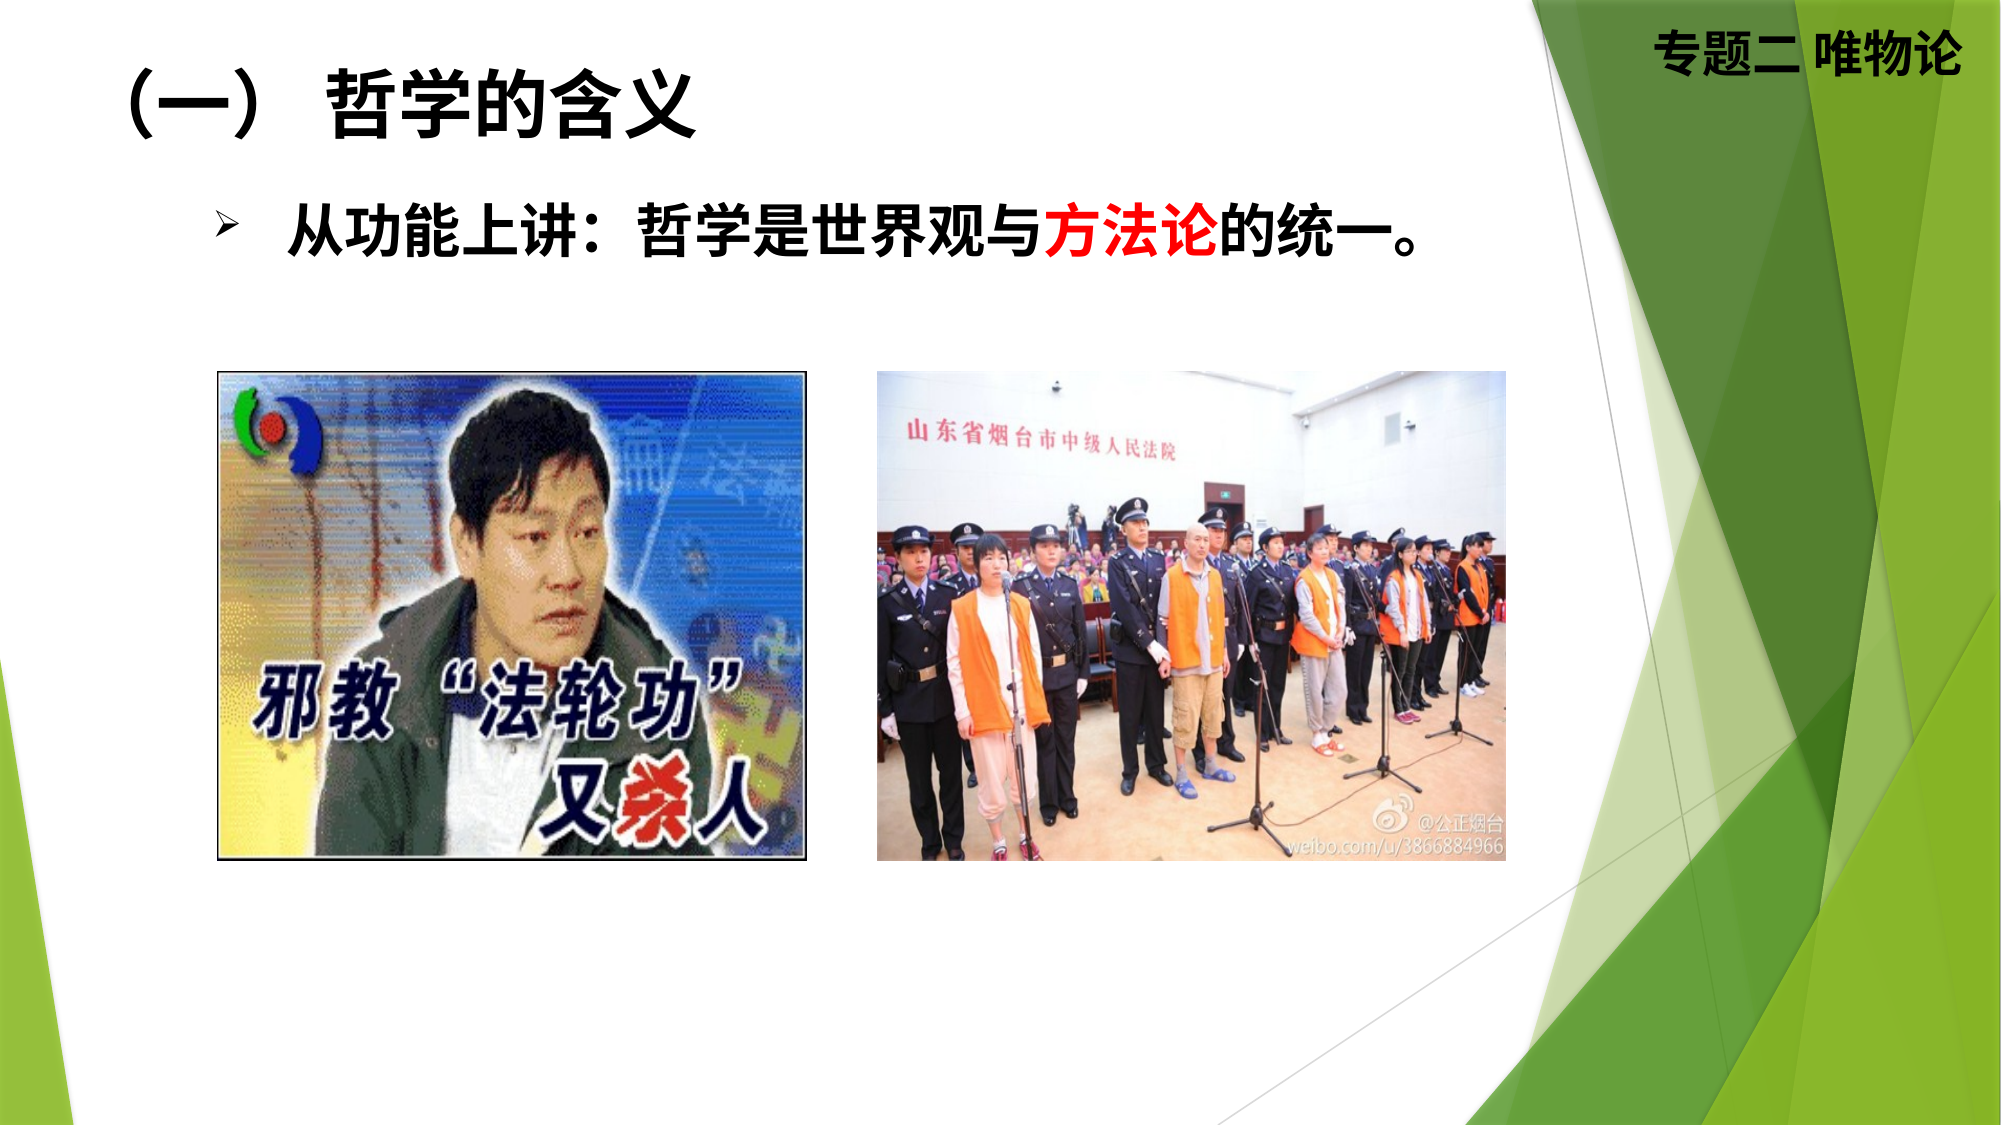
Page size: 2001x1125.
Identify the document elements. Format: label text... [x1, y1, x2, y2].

text_box 从功能上讲：哲学是世界观与方法论的统一。 [197, 186, 1691, 272]
text_box （一） 哲学的含义 [66, 50, 1132, 155]
text_box 一、哲学与哲学的基本问题 [50, 39, 802, 125]
picture [877, 370, 1507, 862]
picture [217, 370, 807, 862]
